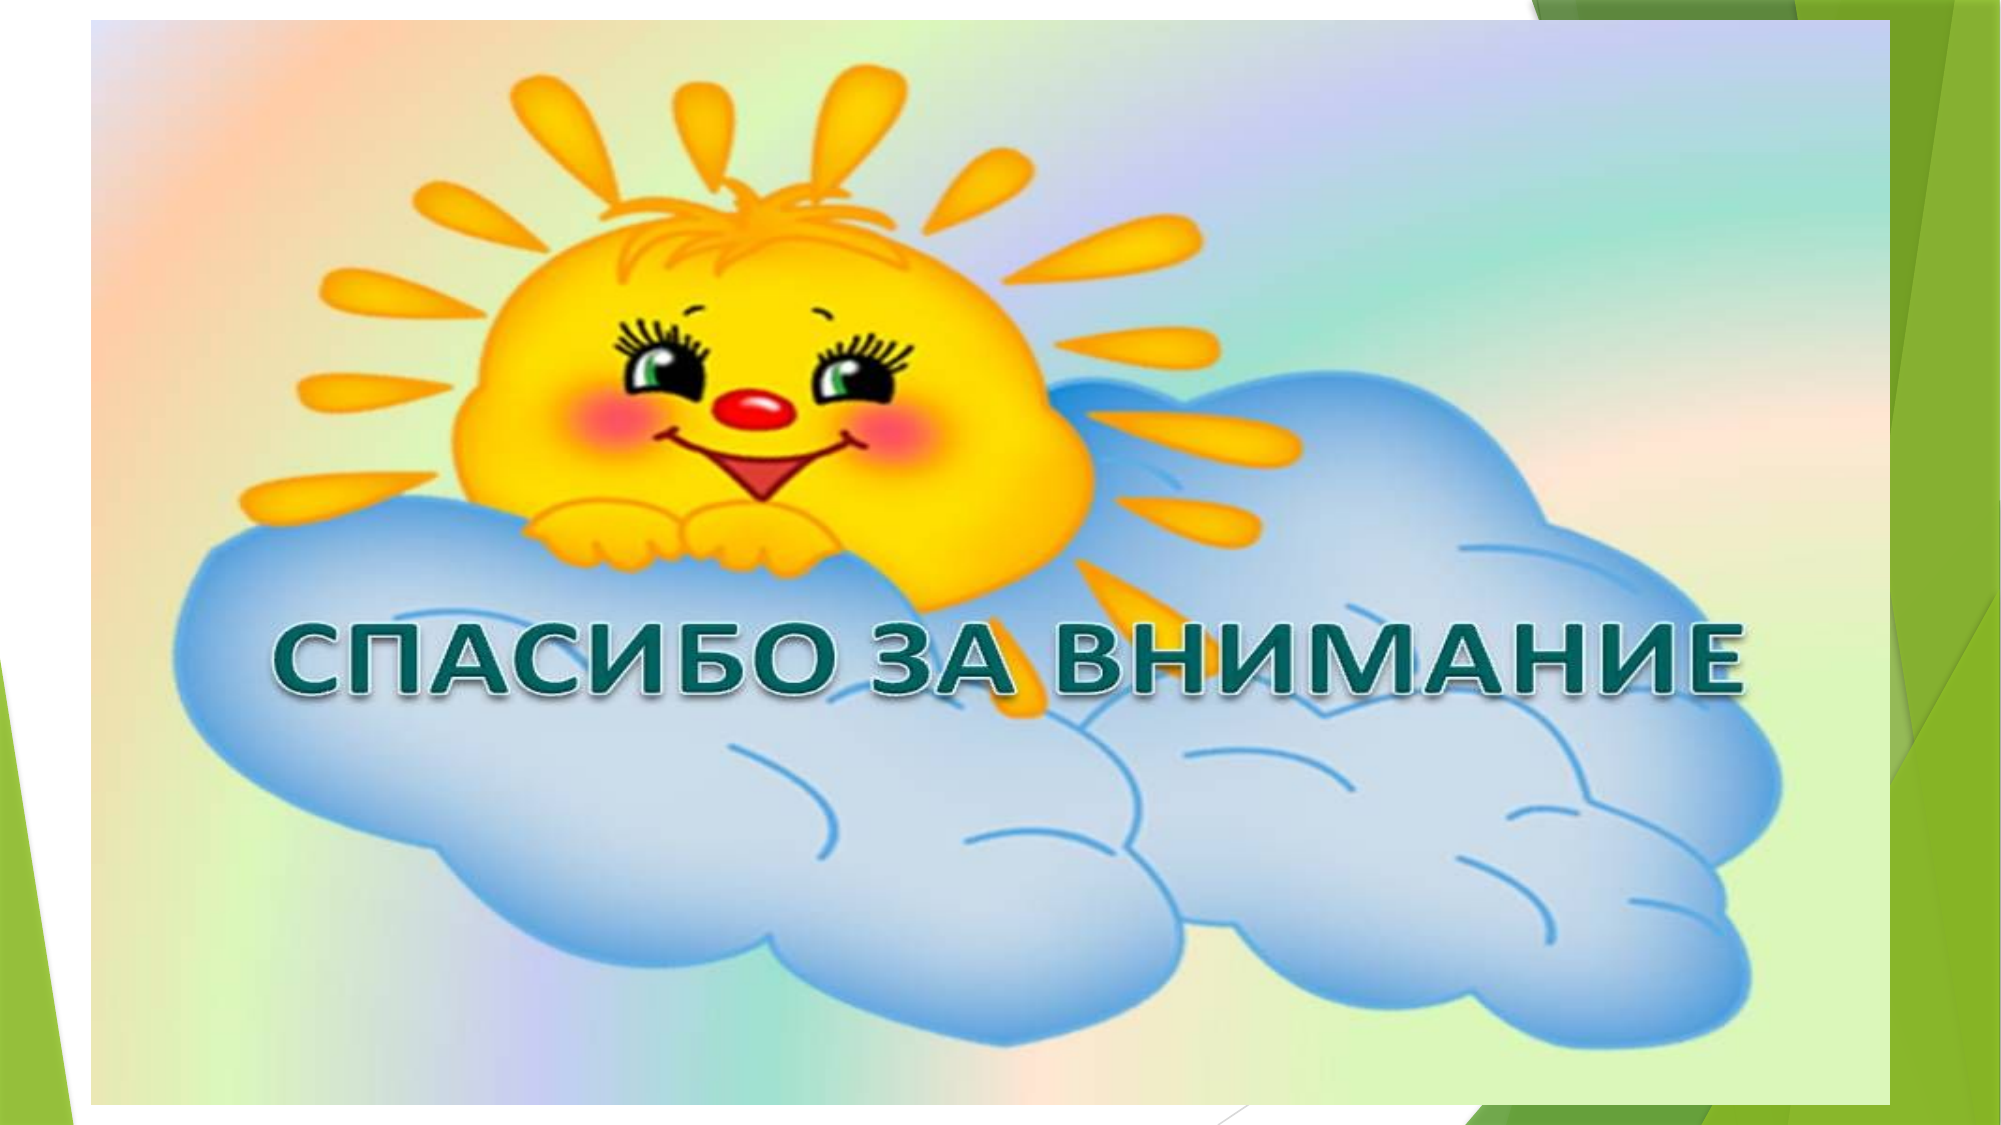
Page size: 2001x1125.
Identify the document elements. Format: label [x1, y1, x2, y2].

list [90, 19, 1890, 1106]
